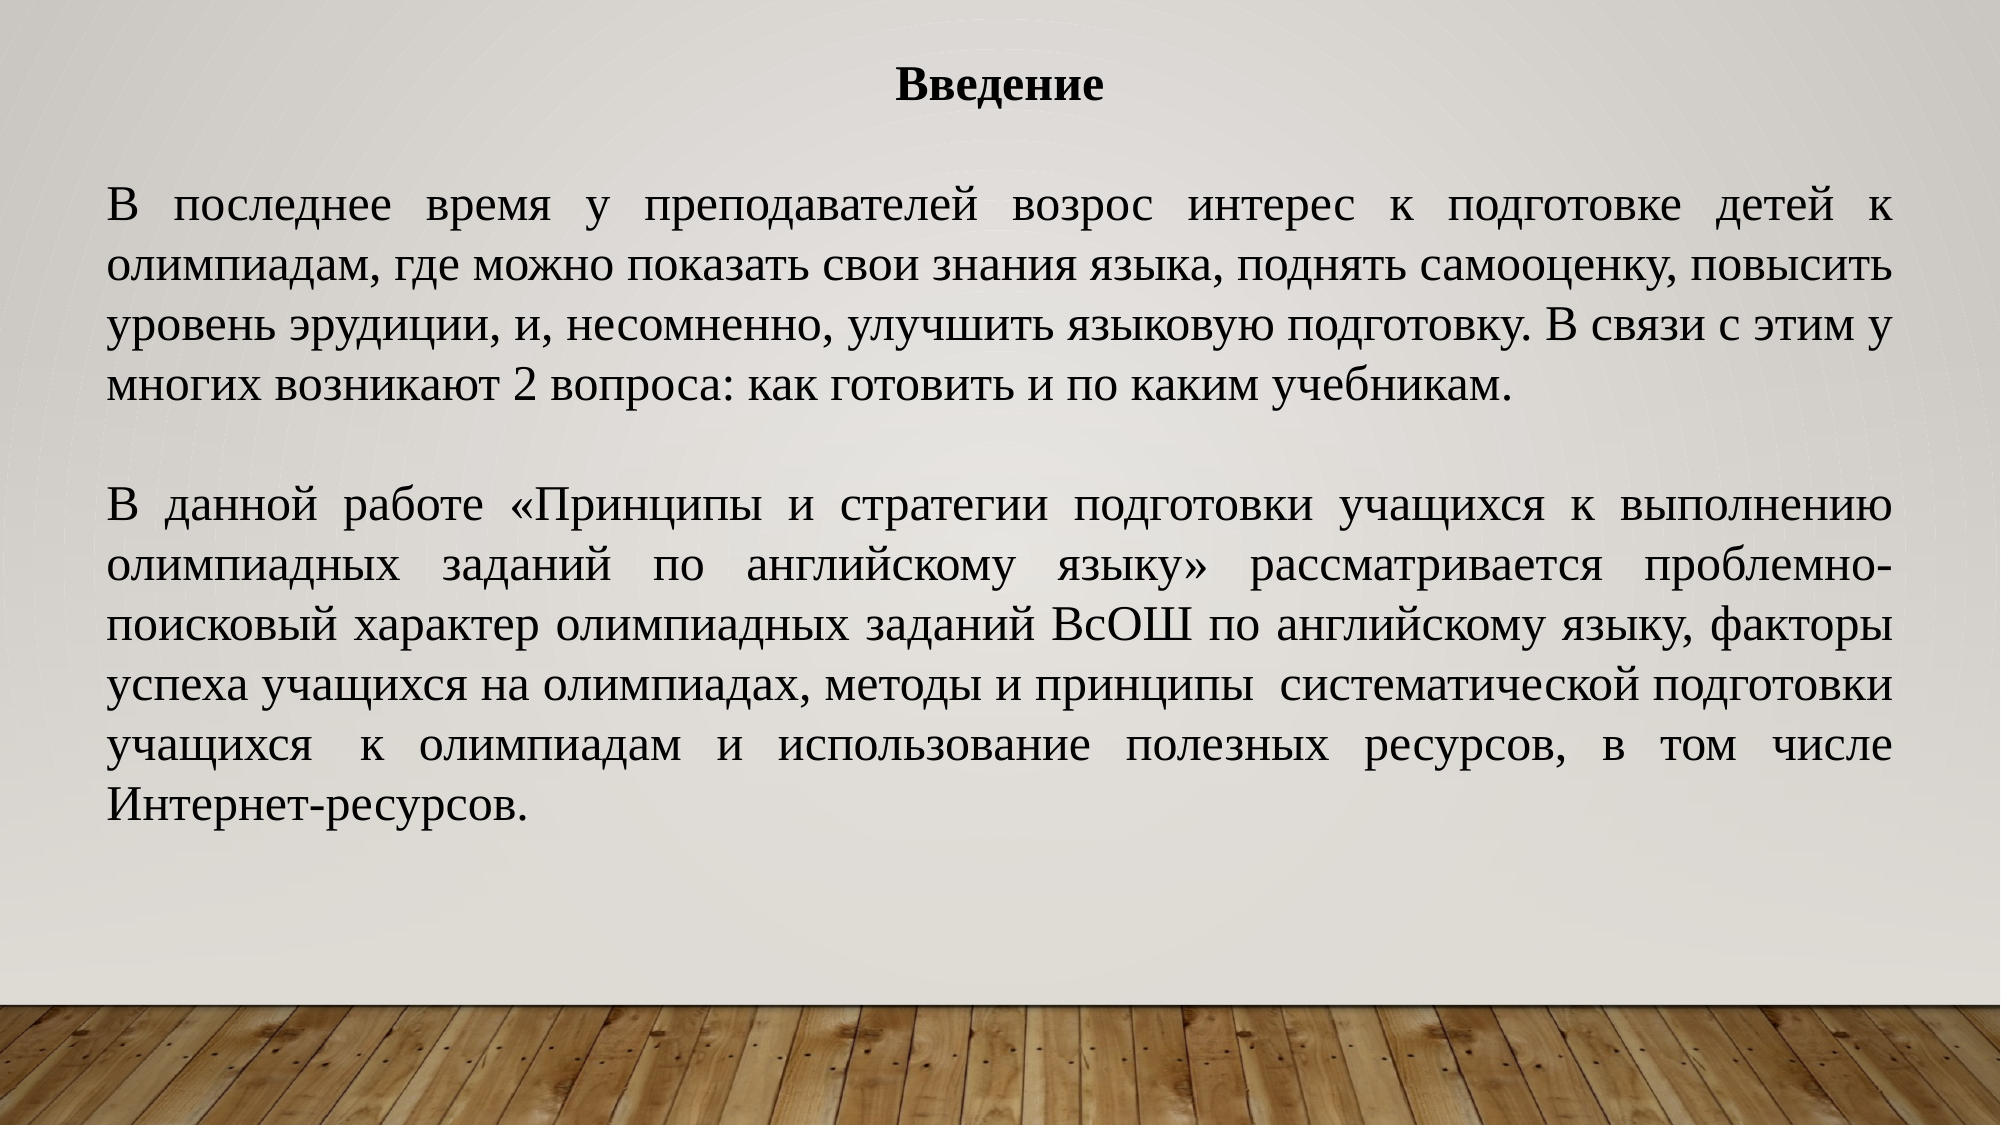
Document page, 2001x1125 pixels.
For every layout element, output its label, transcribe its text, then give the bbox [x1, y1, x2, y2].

picture [0, 1005, 2000, 1125]
text_box Введение В последнее время у преподавателей возрос интерес к подготовке детей к олимпиадам, где можно показать свои знания языка, поднять самооценку, повысить уровень эрудиции, и, несомненно, улучшить языковую подготовку. В связи с этим у многих возникают 2 вопроса: как готовить и по каким учебникам. В данной работе «Принципы и стратегии подготовки учащихся к выполнению олимпиадных заданий по английскому языку» рассматривается проблемно-поисковый характер олимпиадных заданий ВсОШ по английскому языку, факторы успеха учащихся на олимпиадах, методы и принципы систематической подготовки учащихся к олимпиадам и использование полезных ресурсов, в том числе Интернет-ресурсов. [91, 43, 1909, 839]
